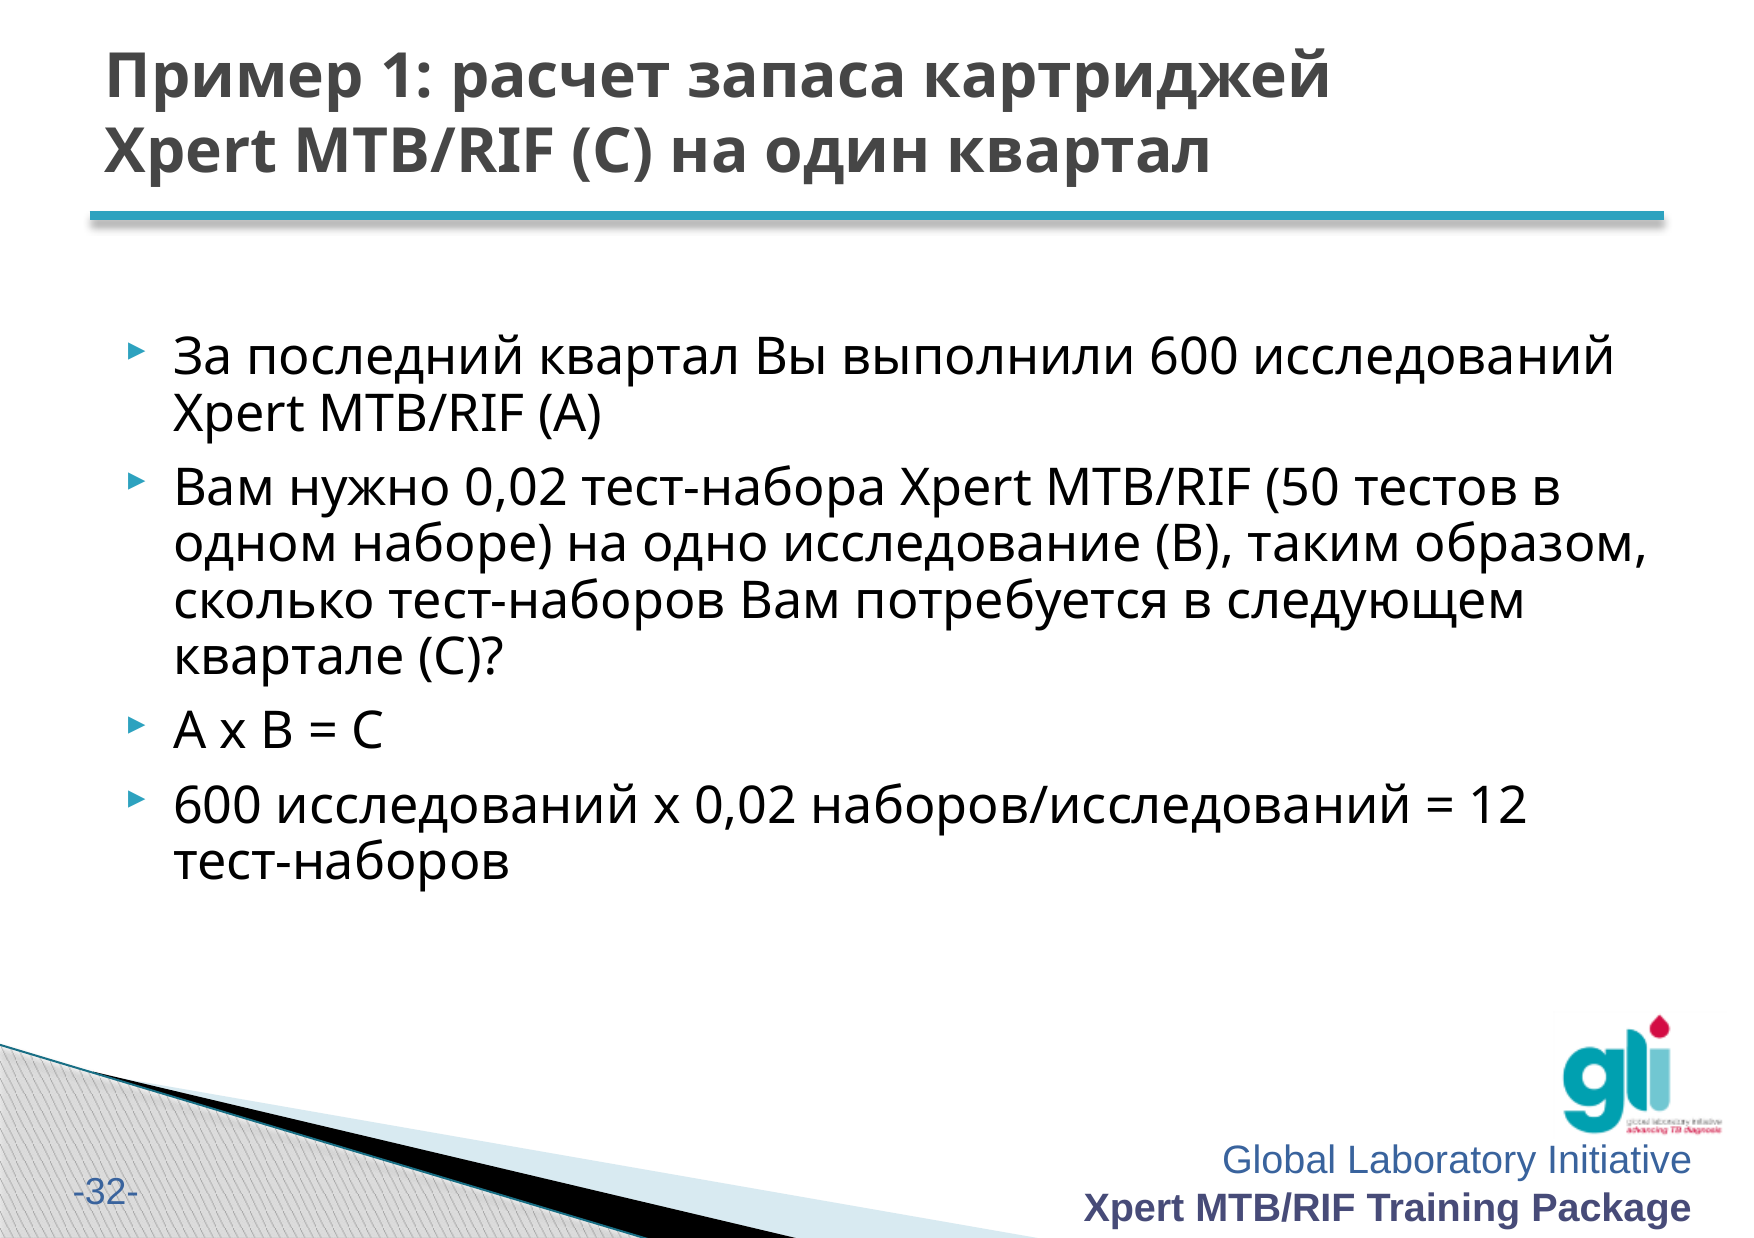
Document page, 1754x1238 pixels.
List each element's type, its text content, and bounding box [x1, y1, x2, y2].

title Пример 1: расчет запаса картриджей Xpert MTB/RIF (C) на один квартал [87, 27, 1666, 194]
picture [1553, 1011, 1727, 1139]
list За последний квартал Вы выполнили 600 исследований Xpert MTB/RIF (A) Вам нужно 0,02 тест-набора Xpert MTB/RIF (50 тестов в одном наборе) на одно исследование (B), таким образом, сколько тест-наборов Вам потребуется в следующем квартале (C)? A x B = C 600 исследований x 0,02 наборов/исследований = 12 тест-наборов [87, 240, 1666, 970]
